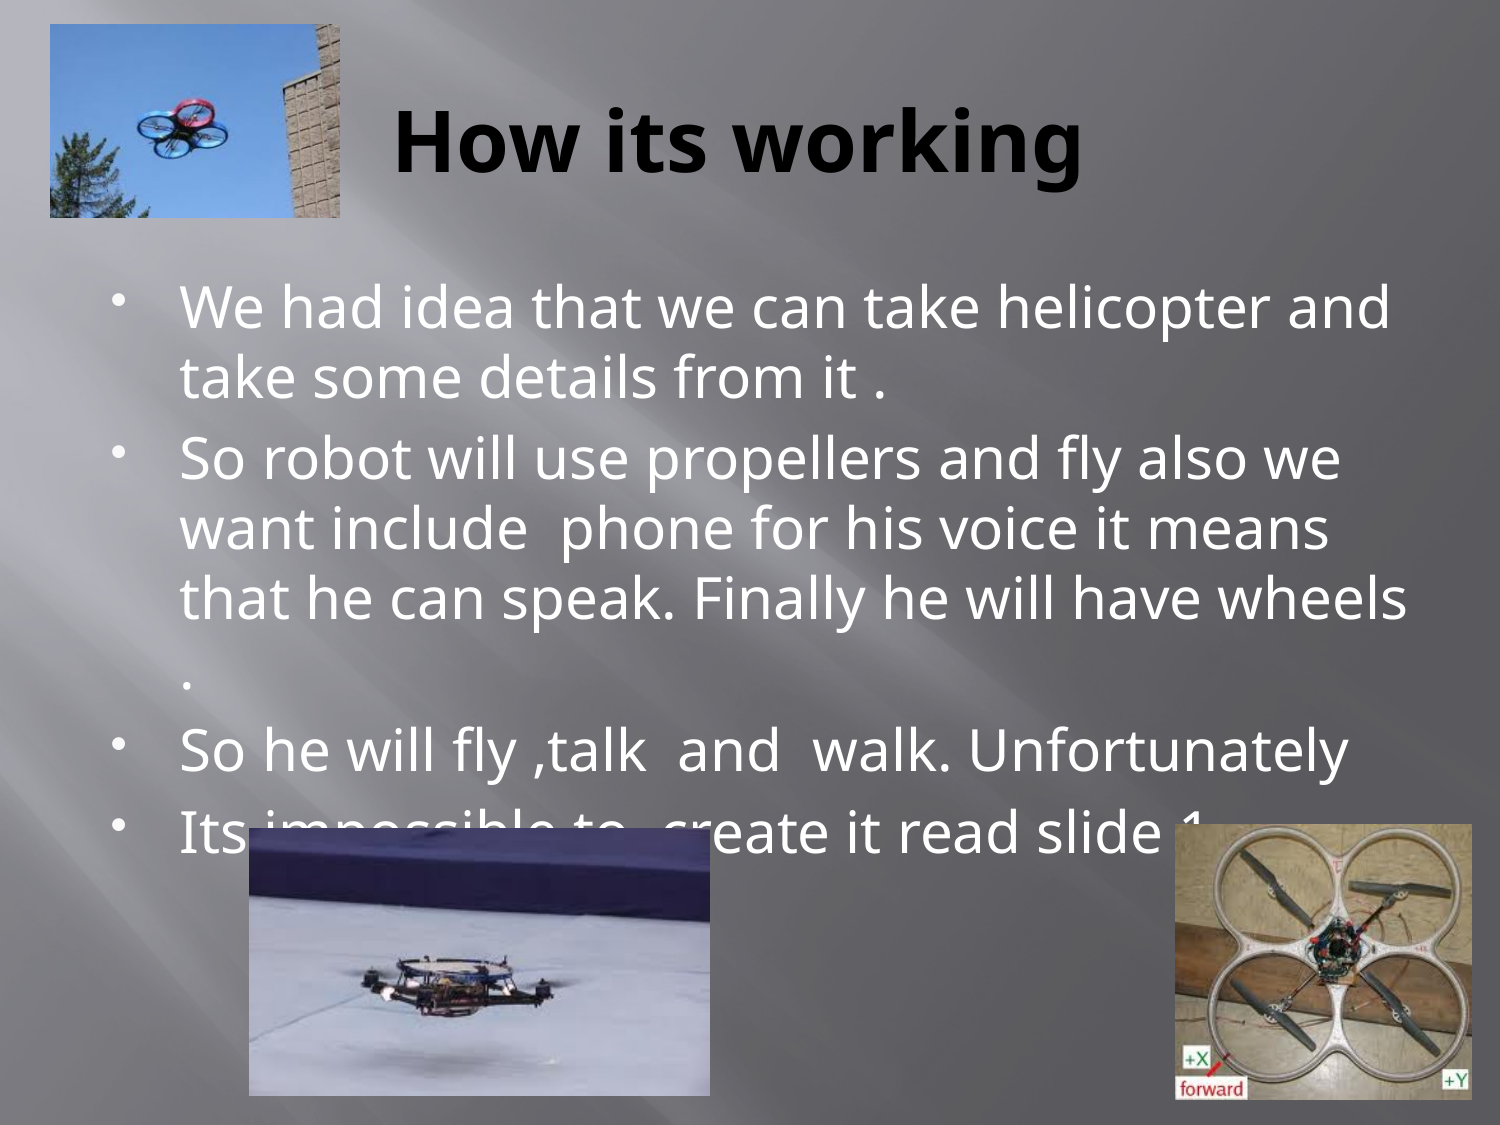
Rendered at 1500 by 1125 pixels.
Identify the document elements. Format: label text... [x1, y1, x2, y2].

list We had idea that we can take helicopter and take some details from it . So robot will use propellers and fly also we want include phone for his voice it means that he can speak. Finally he will have wheels . So he will fly ,talk and walk. Unfortunately Its impossible to create it read slide 1. [75, 262, 1425, 1035]
title How its working [374, 45, 1425, 233]
picture [49, 24, 341, 219]
picture [1174, 824, 1472, 1101]
picture [249, 828, 710, 1097]
